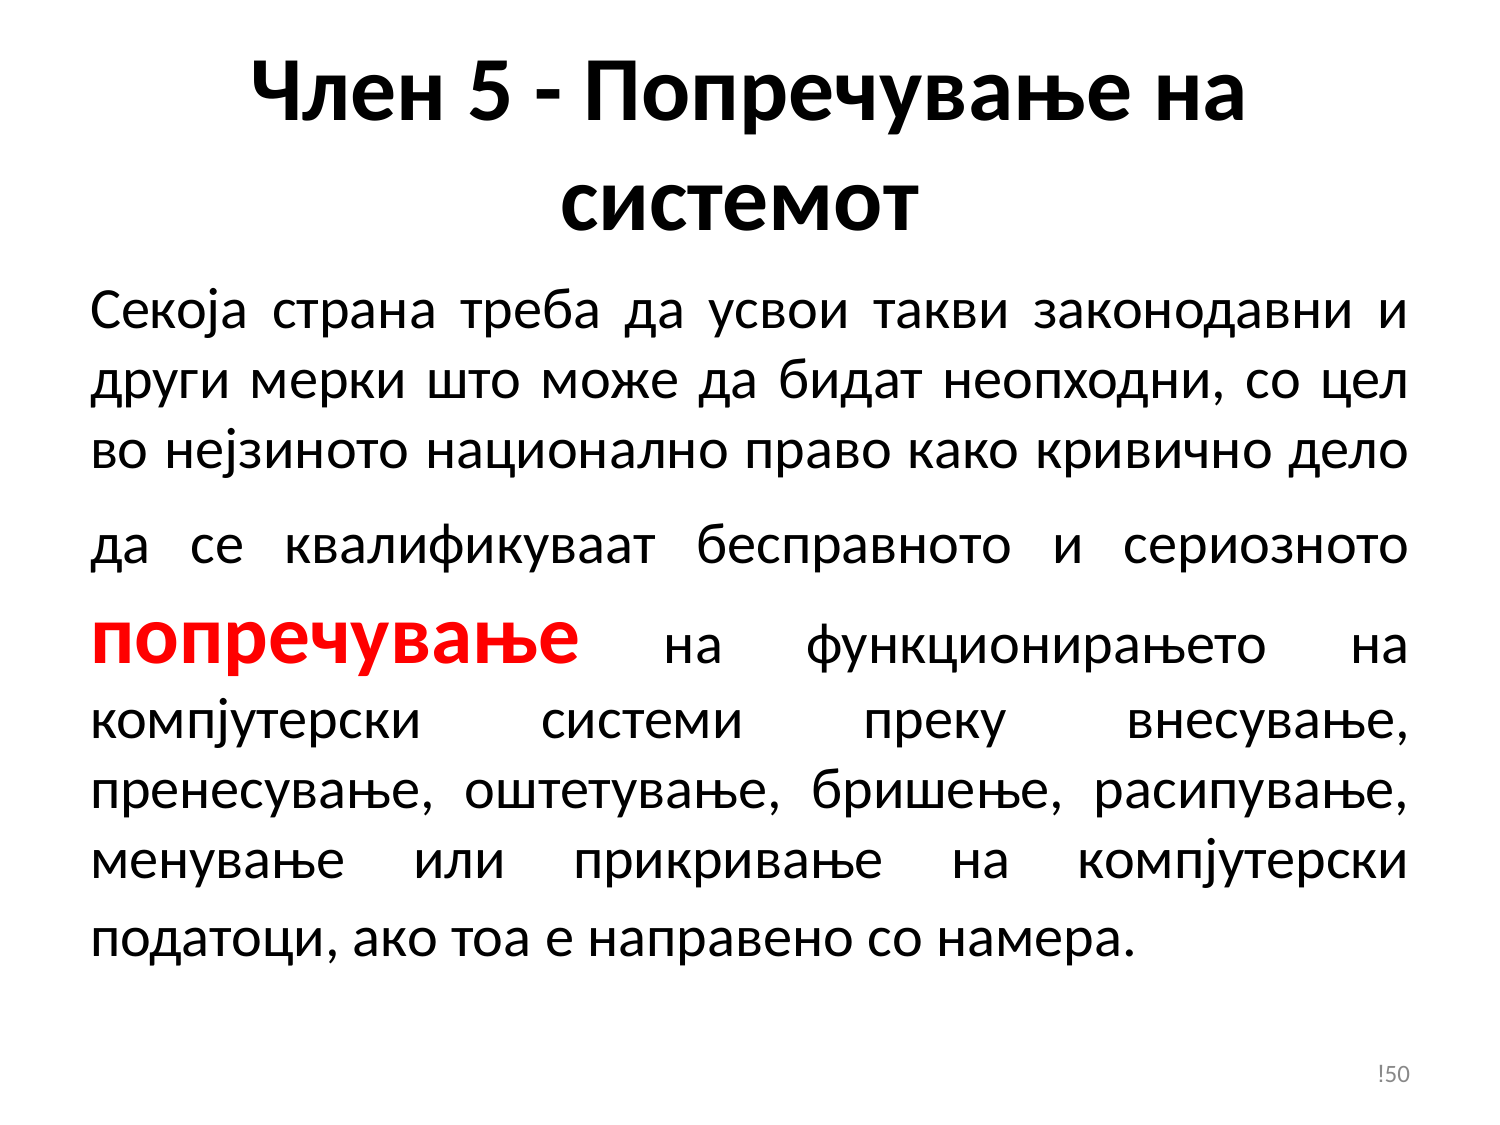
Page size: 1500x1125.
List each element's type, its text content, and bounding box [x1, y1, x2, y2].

list Секоја страна треба да усвои такви законодавни и други мерки што може да бидат неопходни, со цел во нејзиното национално право како кривично дело да се квалификуваат бесправното и сериозното попречување на функционирањето на компјутерски системи преку внесување, пренесување, оштетување, бришење, расипување, менување или прикривање на компјутерски податоци, ако тоа е направено со намера. [75, 262, 1425, 1005]
title Член 5 - Попречување на системот [75, 45, 1425, 233]
slide_number !50 [1074, 1042, 1425, 1103]
